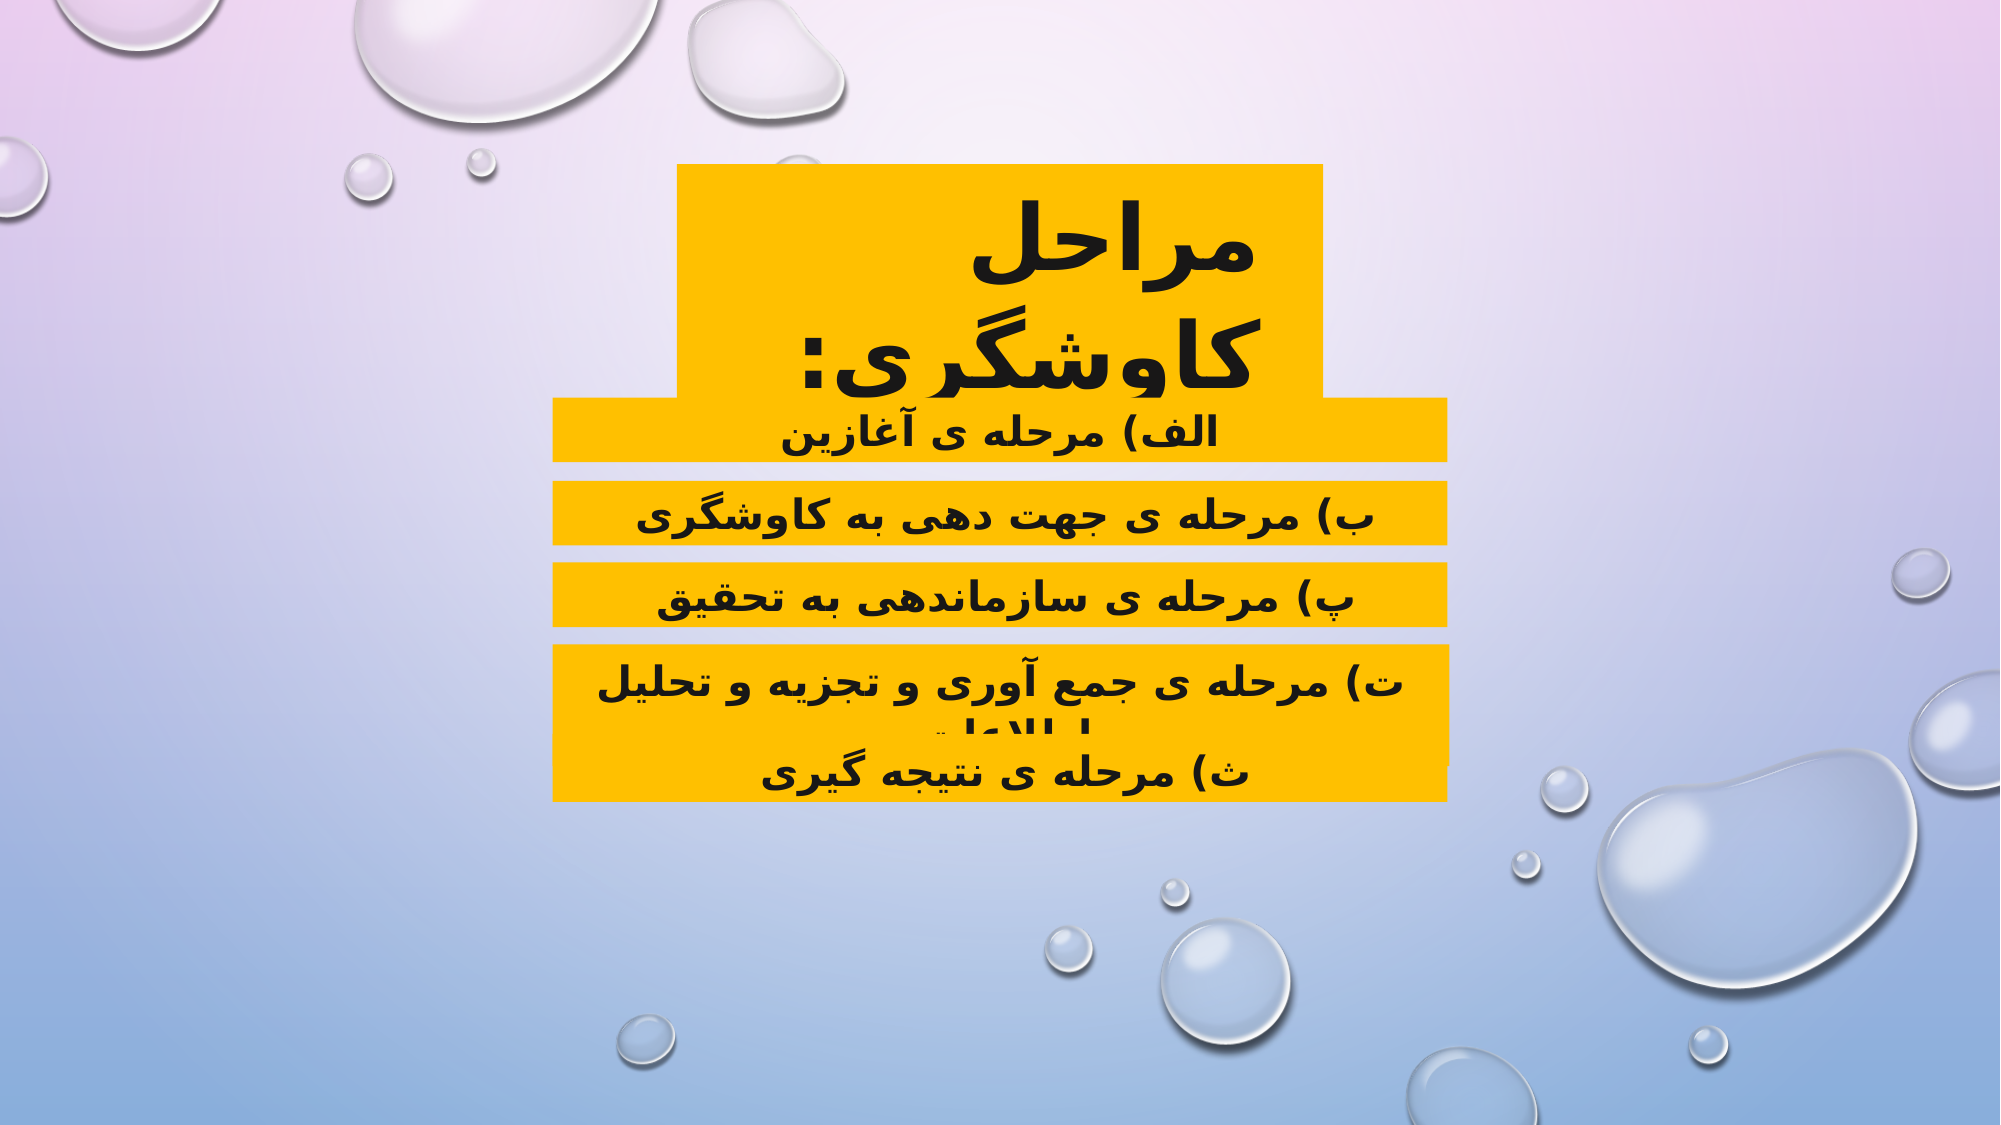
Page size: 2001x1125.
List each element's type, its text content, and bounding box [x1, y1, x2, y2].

picture [0, 0, 2000, 1125]
text_box مراحل کاوشگری: [676, 164, 1324, 397]
text_box ث) مرحله ی نتيجه گيری [552, 733, 1448, 802]
text_box ت) مرحله ی جمع آوری و تجزيه و تحليل اطلاعات [552, 644, 1450, 767]
text_box پ) مرحله ی سازماندهی به تحقيق [552, 562, 1448, 628]
text_box ب) مرحله ی جهت دهی به کاوشگری [552, 480, 1448, 546]
text_box الف) مرحله ی آغازين [552, 397, 1448, 463]
